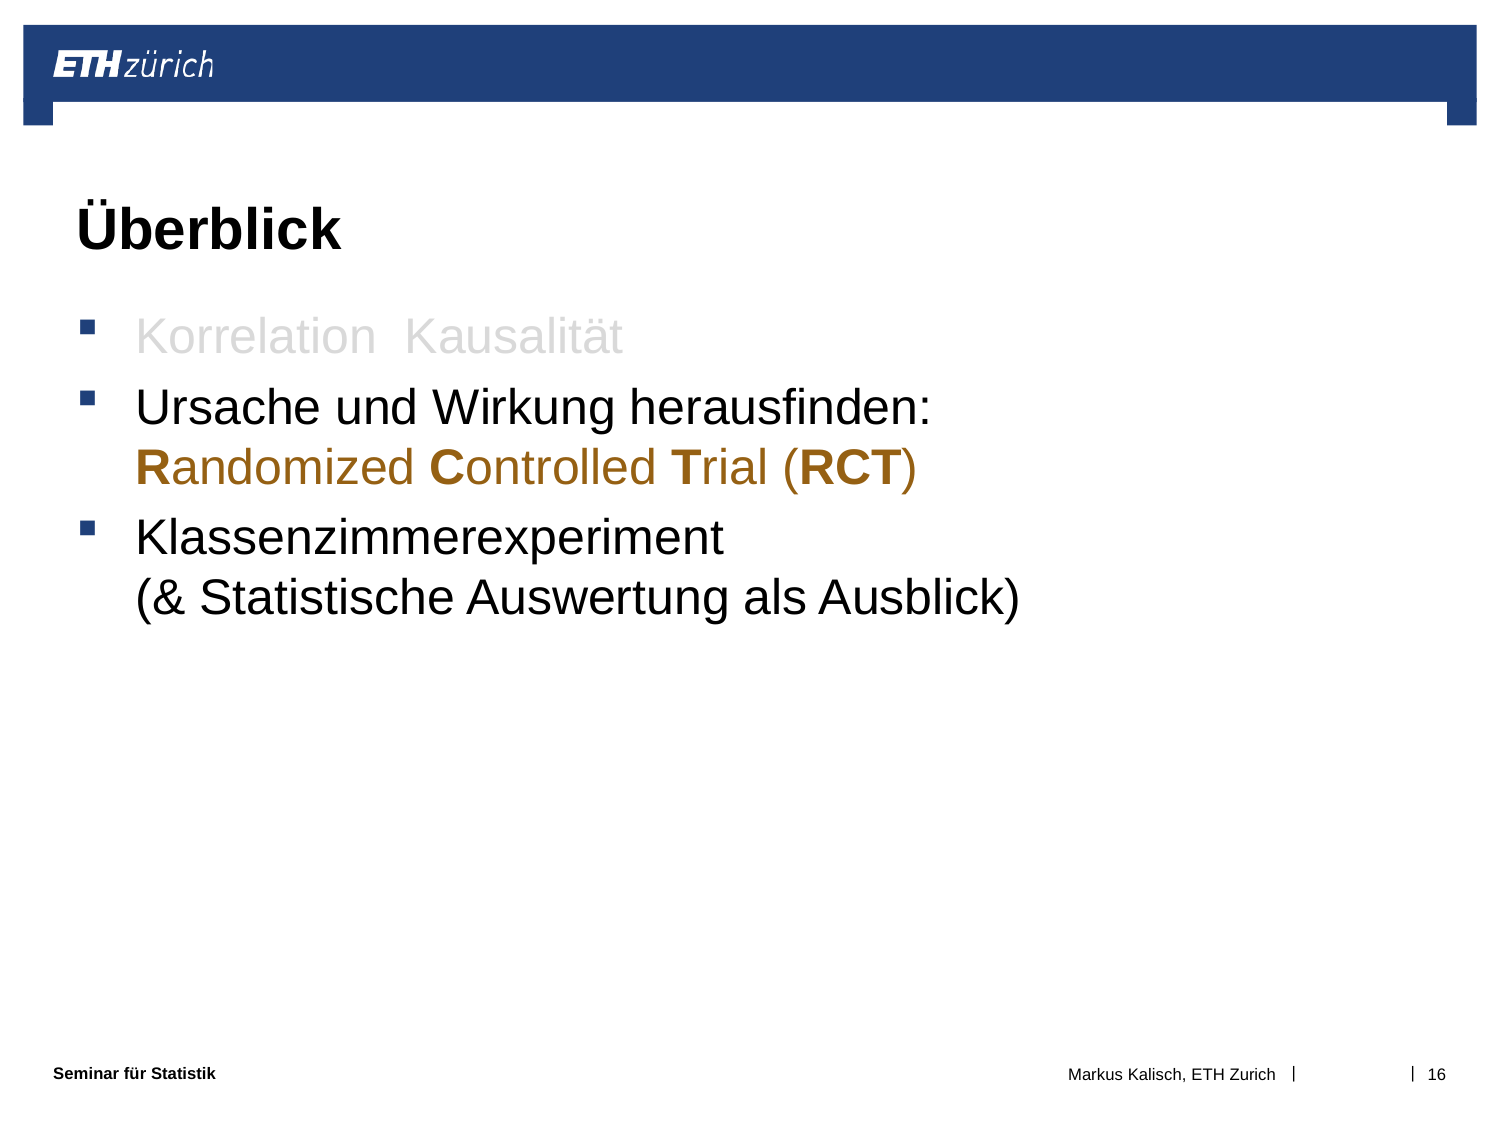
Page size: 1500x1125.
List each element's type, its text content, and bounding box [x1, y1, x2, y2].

title Überblick [53, 101, 1447, 262]
footer Markus Kalisch, ETH Zurich [750, 1034, 1277, 1112]
slide_number 16 [1415, 1034, 1459, 1112]
